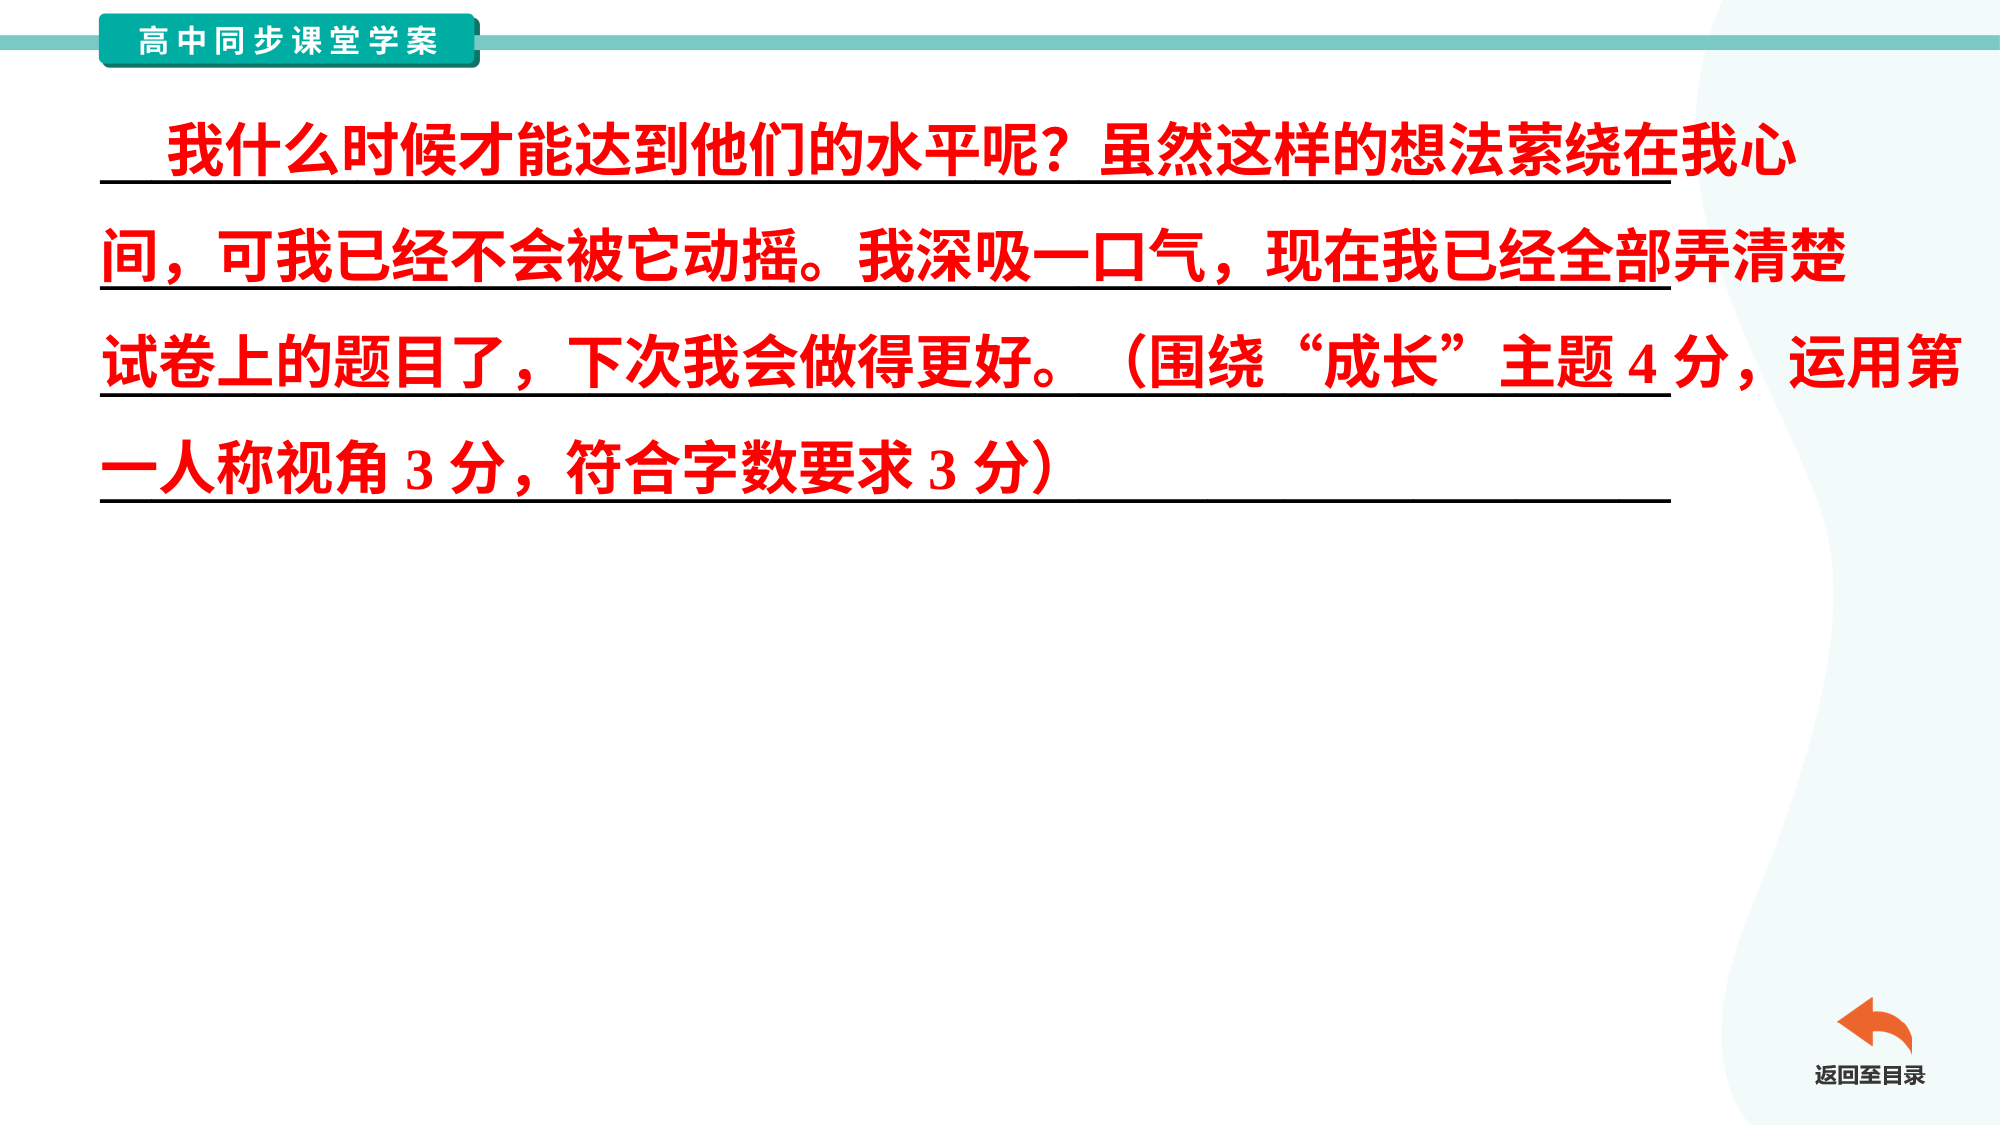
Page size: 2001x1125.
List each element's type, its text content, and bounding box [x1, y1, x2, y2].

text_box 我什么时候才能达到他们的水平呢？虽然这样的想法萦绕在我心 间，可我已经不会被它动摇。我深吸一口气，现在我已经全部弄清楚 试卷上的题目了，下次我会做得更好。（围绕“成长”主题4分，运用第 一人称视角3分，符合字数要求3分） [100, 76, 1899, 502]
text_box _____________________________________________________________ _____________________________________________________________ _____________________________________________________________ _____________________________________________________________ [100, 502, 1899, 506]
picture [0, 0, 2000, 1125]
